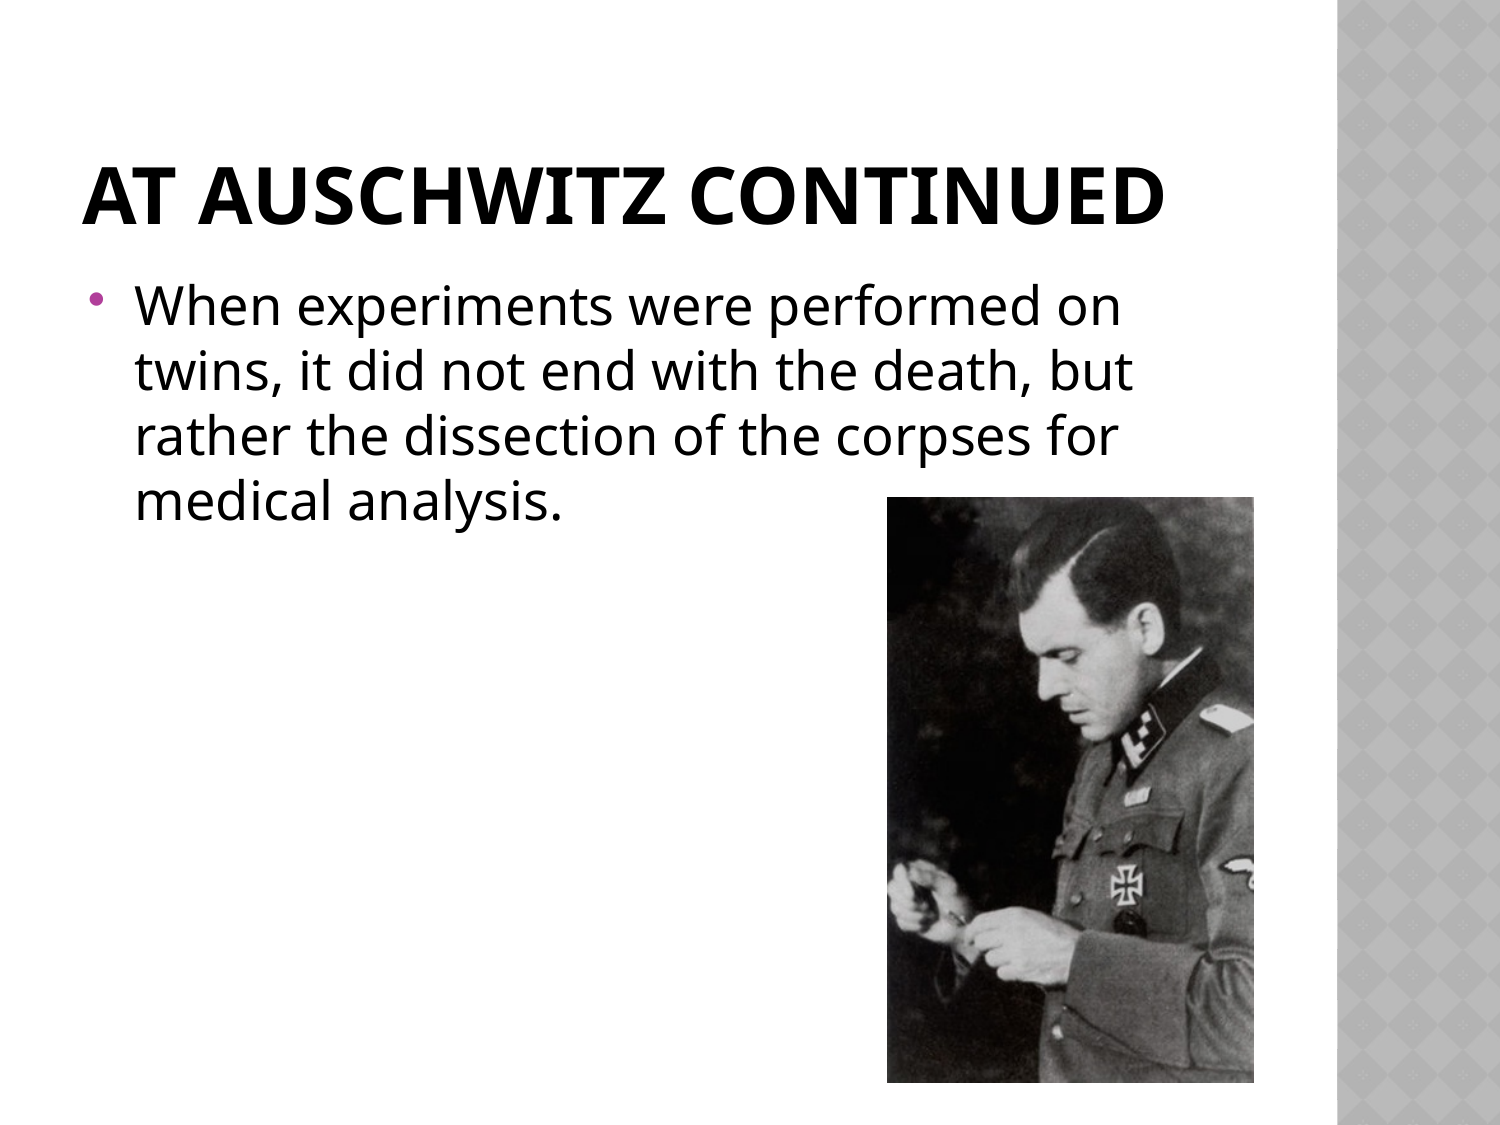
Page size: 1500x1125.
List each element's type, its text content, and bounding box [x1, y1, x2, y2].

title At Auschwitz Continued [75, 52, 1263, 240]
picture [887, 496, 1254, 1084]
list When experiments were performed on twins, it did not end with the death, but rather the dissection of the corpses for medical analysis. [75, 264, 1263, 1059]
